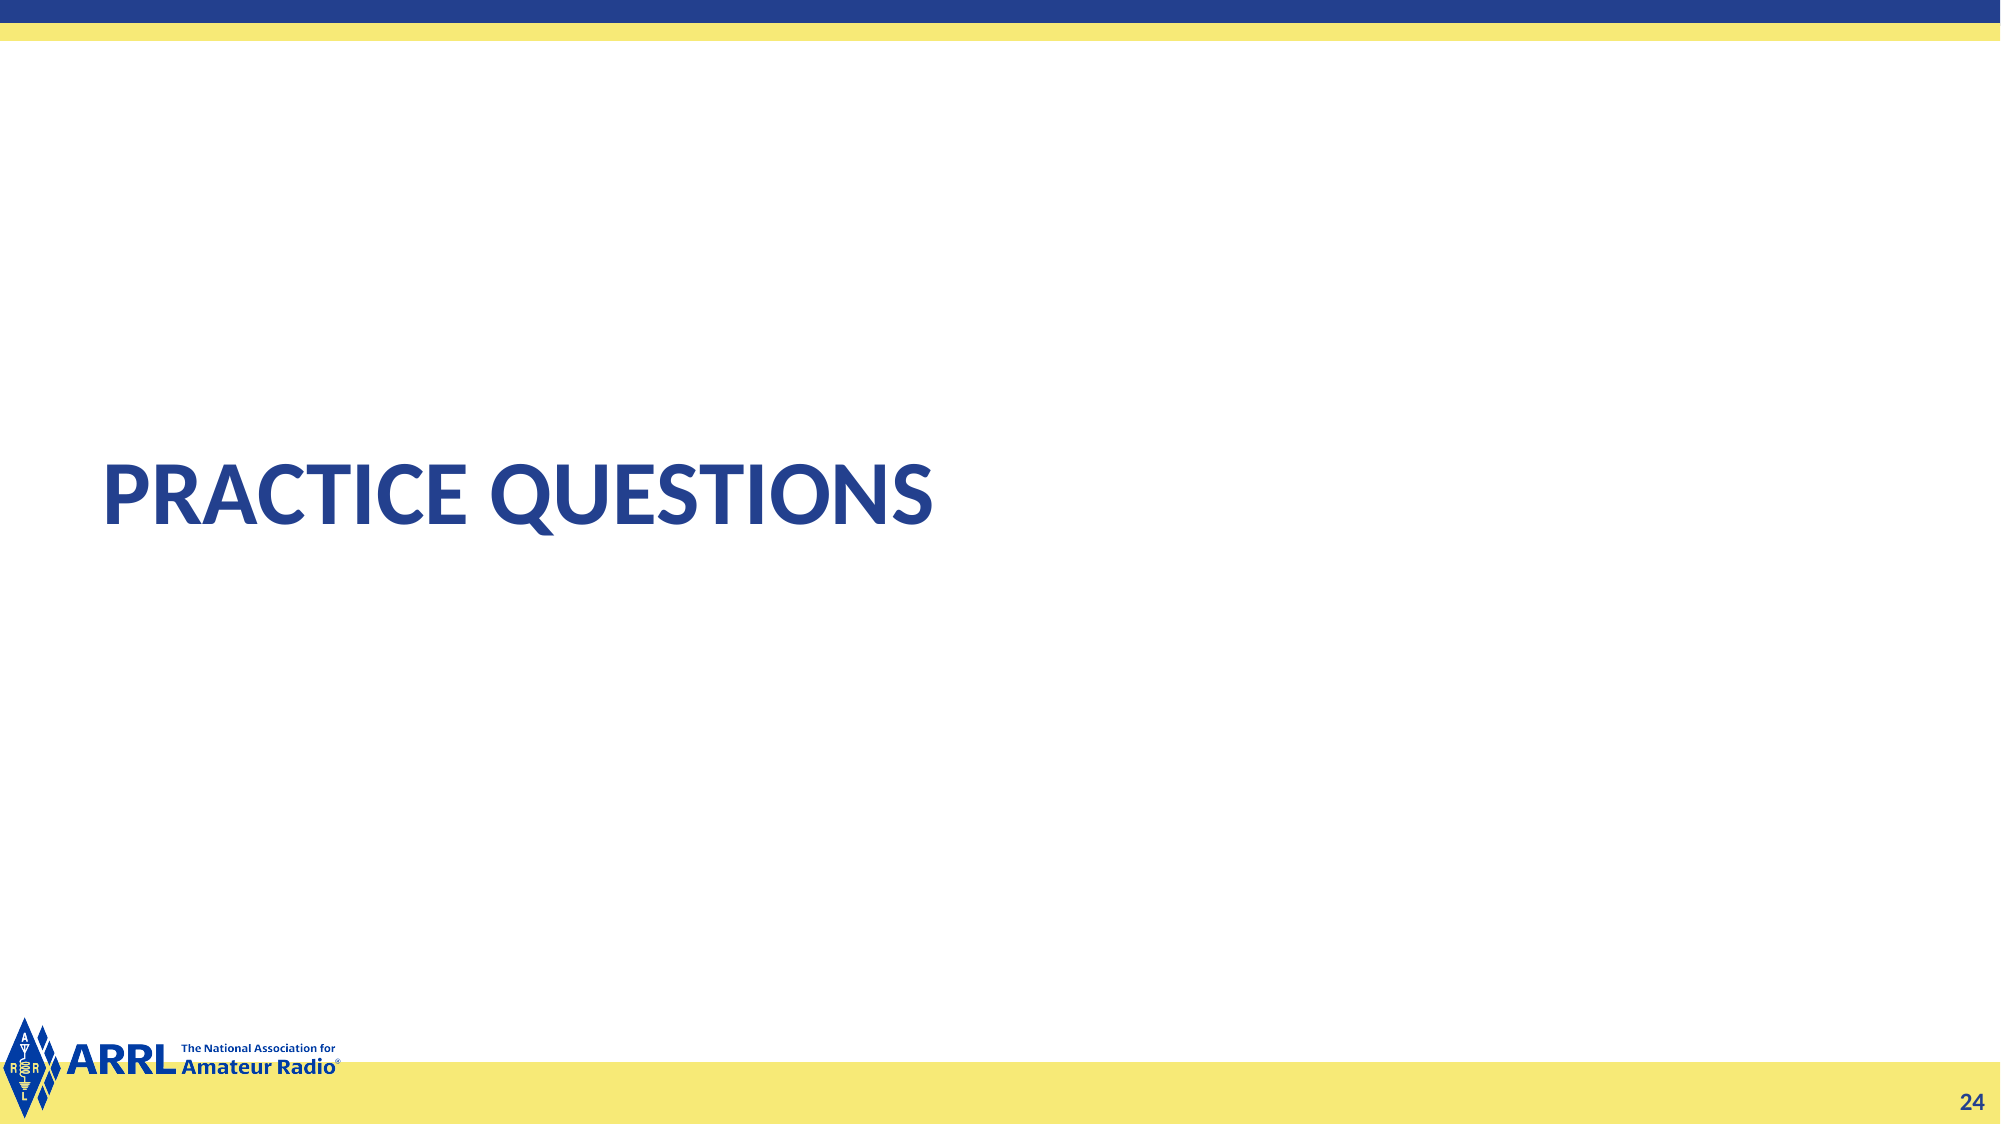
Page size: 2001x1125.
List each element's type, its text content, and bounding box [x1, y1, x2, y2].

title PRACTICE QUESTIONS [87, 437, 1888, 625]
picture [1, 1015, 342, 1121]
